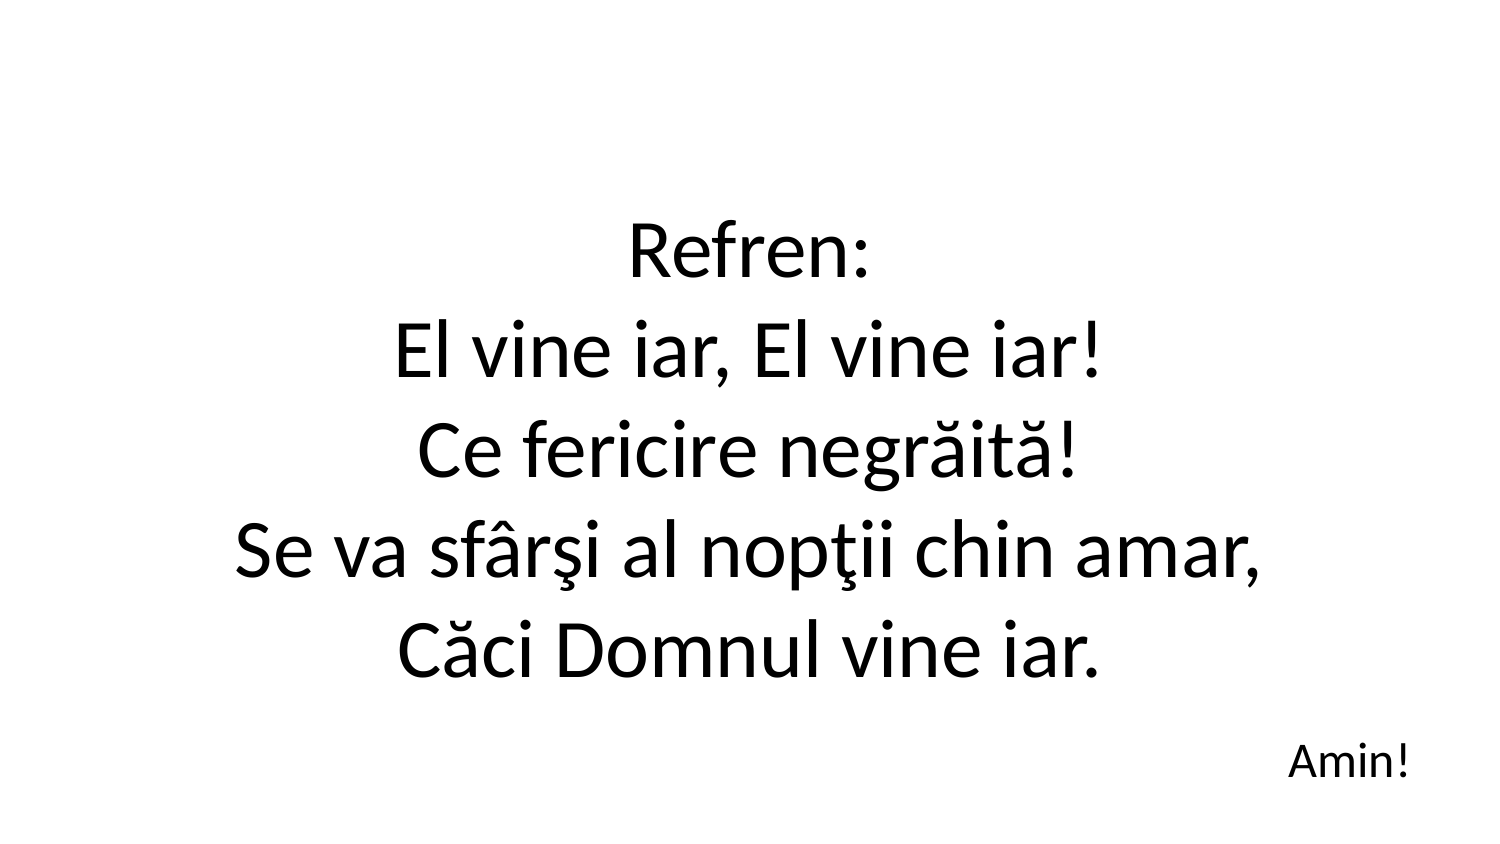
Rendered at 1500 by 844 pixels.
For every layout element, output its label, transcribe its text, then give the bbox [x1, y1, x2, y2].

text_box Refren: El vine iar, El vine iar! Ce fericire negrăită! Se va sfârşi al nopţii chin amar, Căci Domnul vine iar. [220, 142, 1280, 702]
text_box Amin! [1273, 674, 1427, 795]
